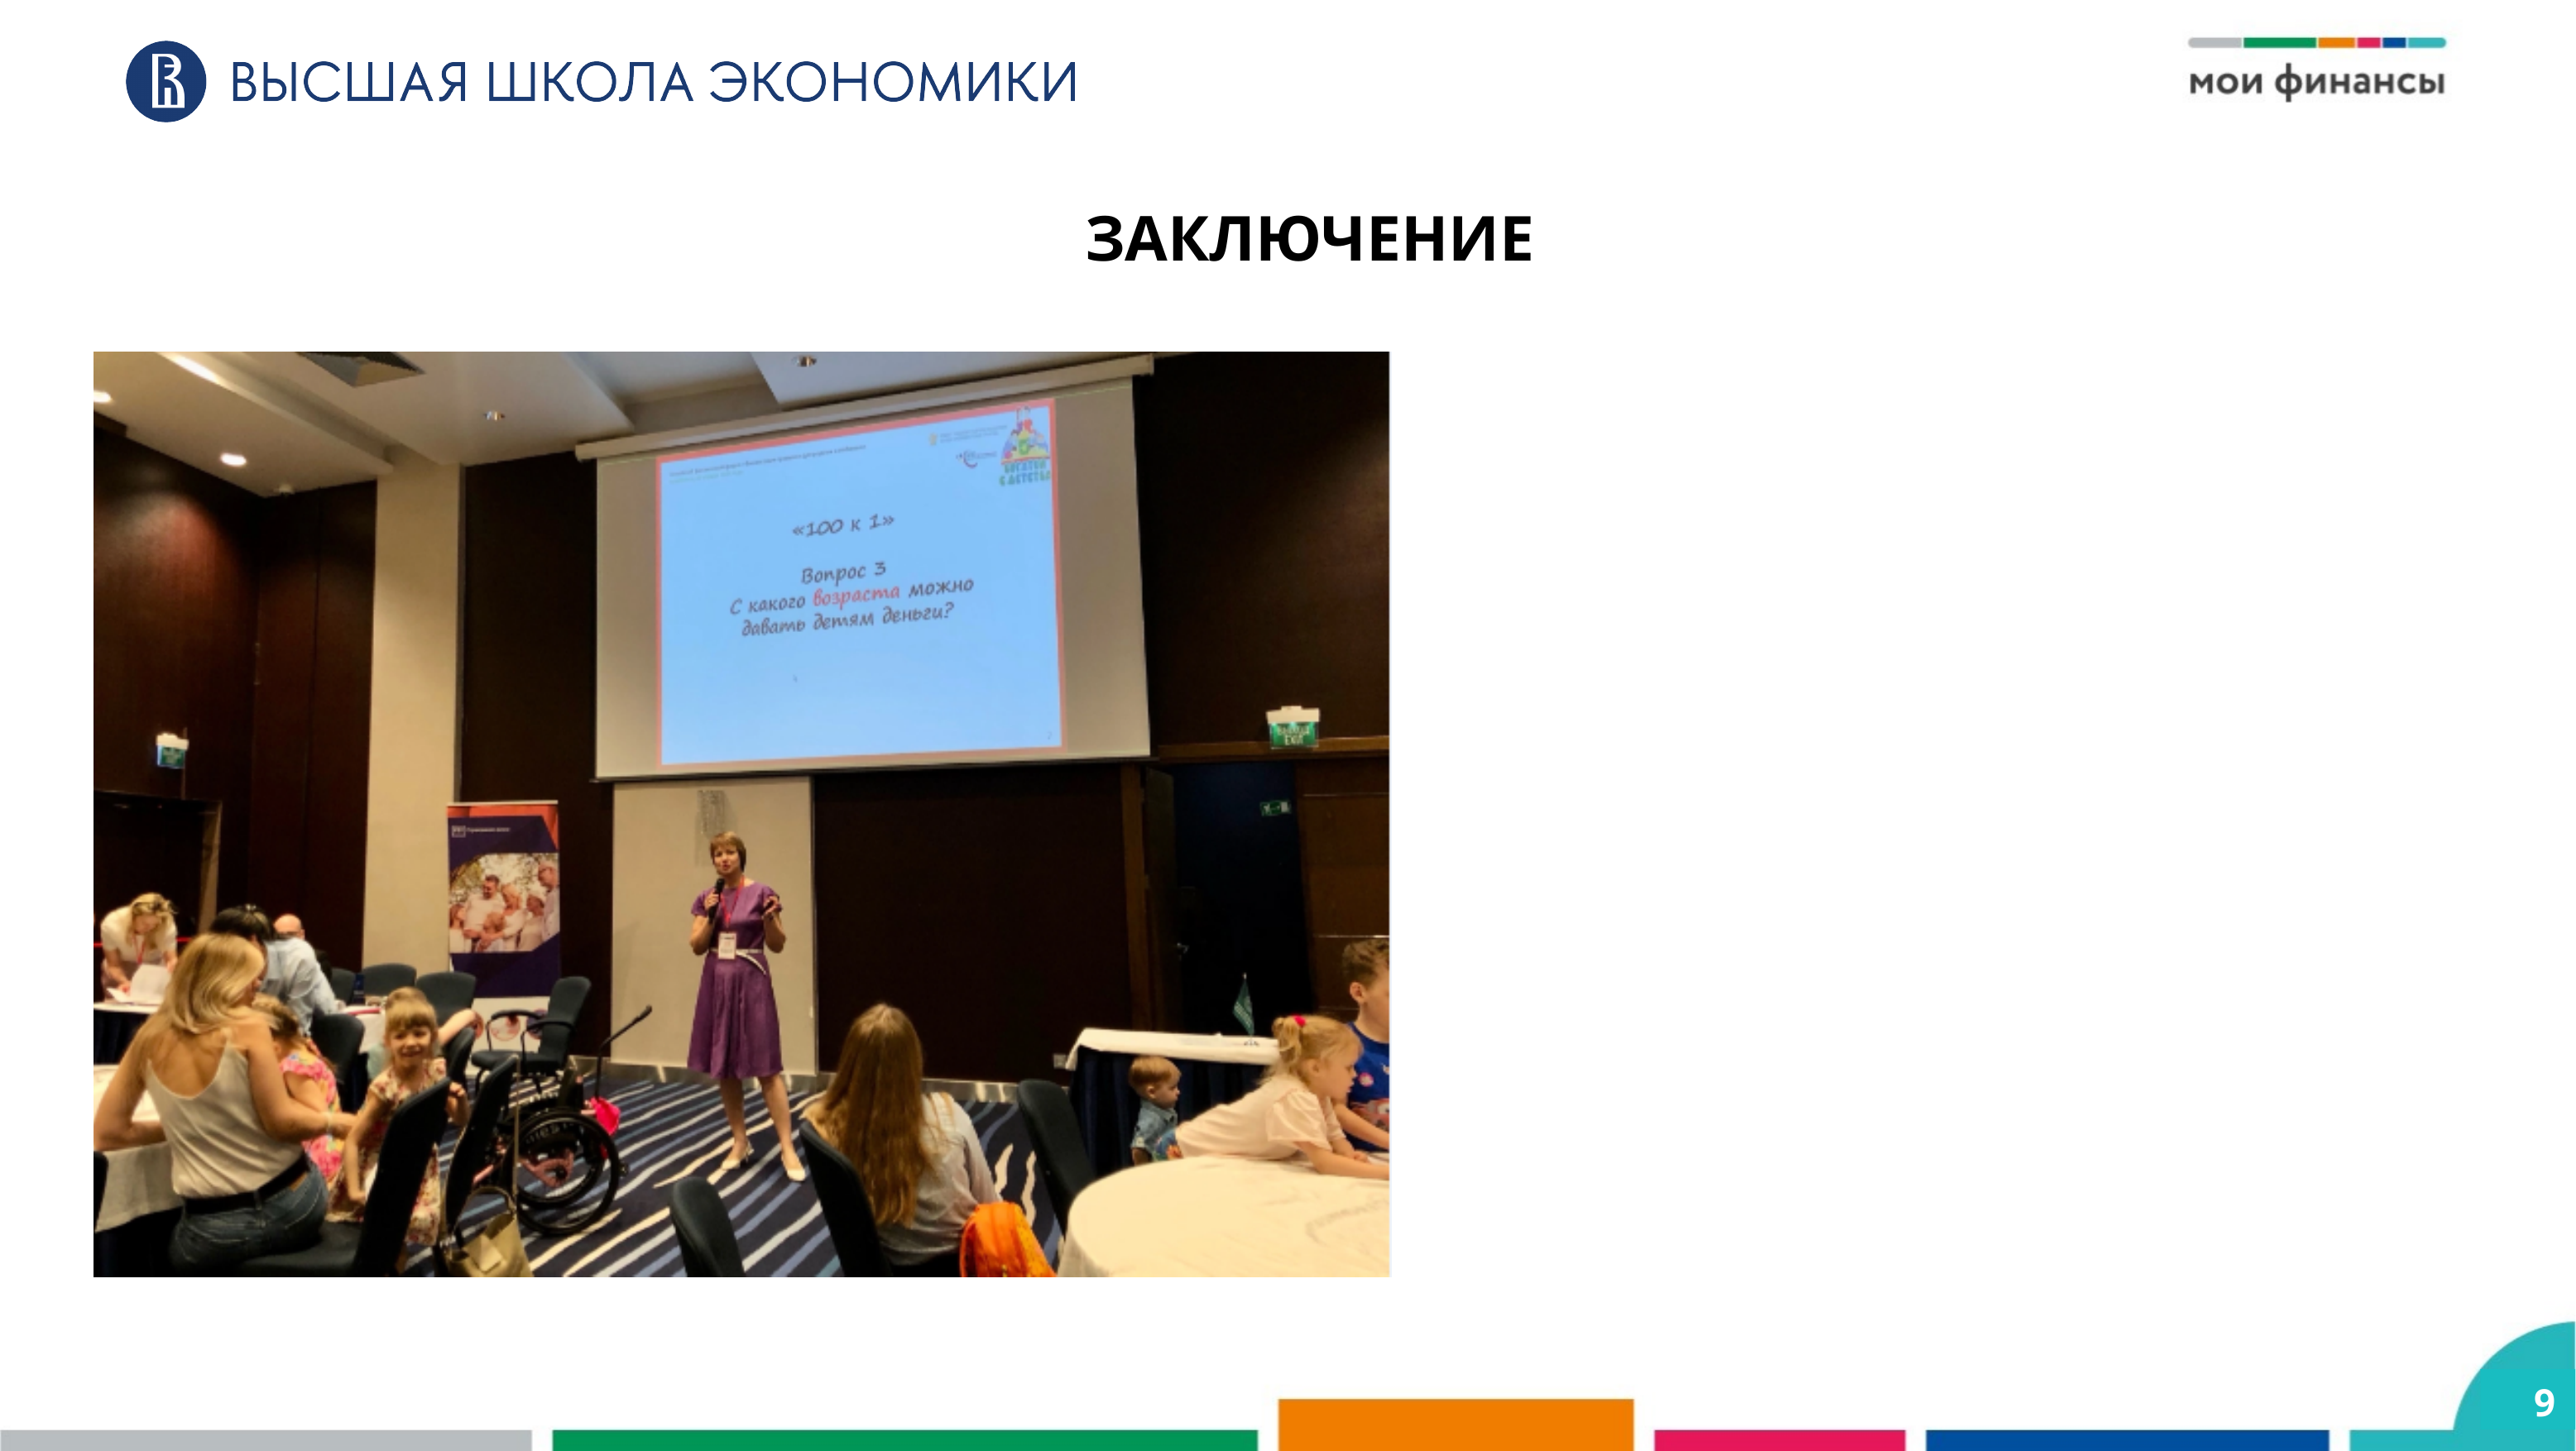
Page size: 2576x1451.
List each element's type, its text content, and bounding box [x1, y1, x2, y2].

picture [0, 0, 2576, 1451]
text_box ЗАКЛЮЧЕНИЕ [44, 189, 2576, 284]
text_box 9 [2480, 1368, 2576, 1430]
